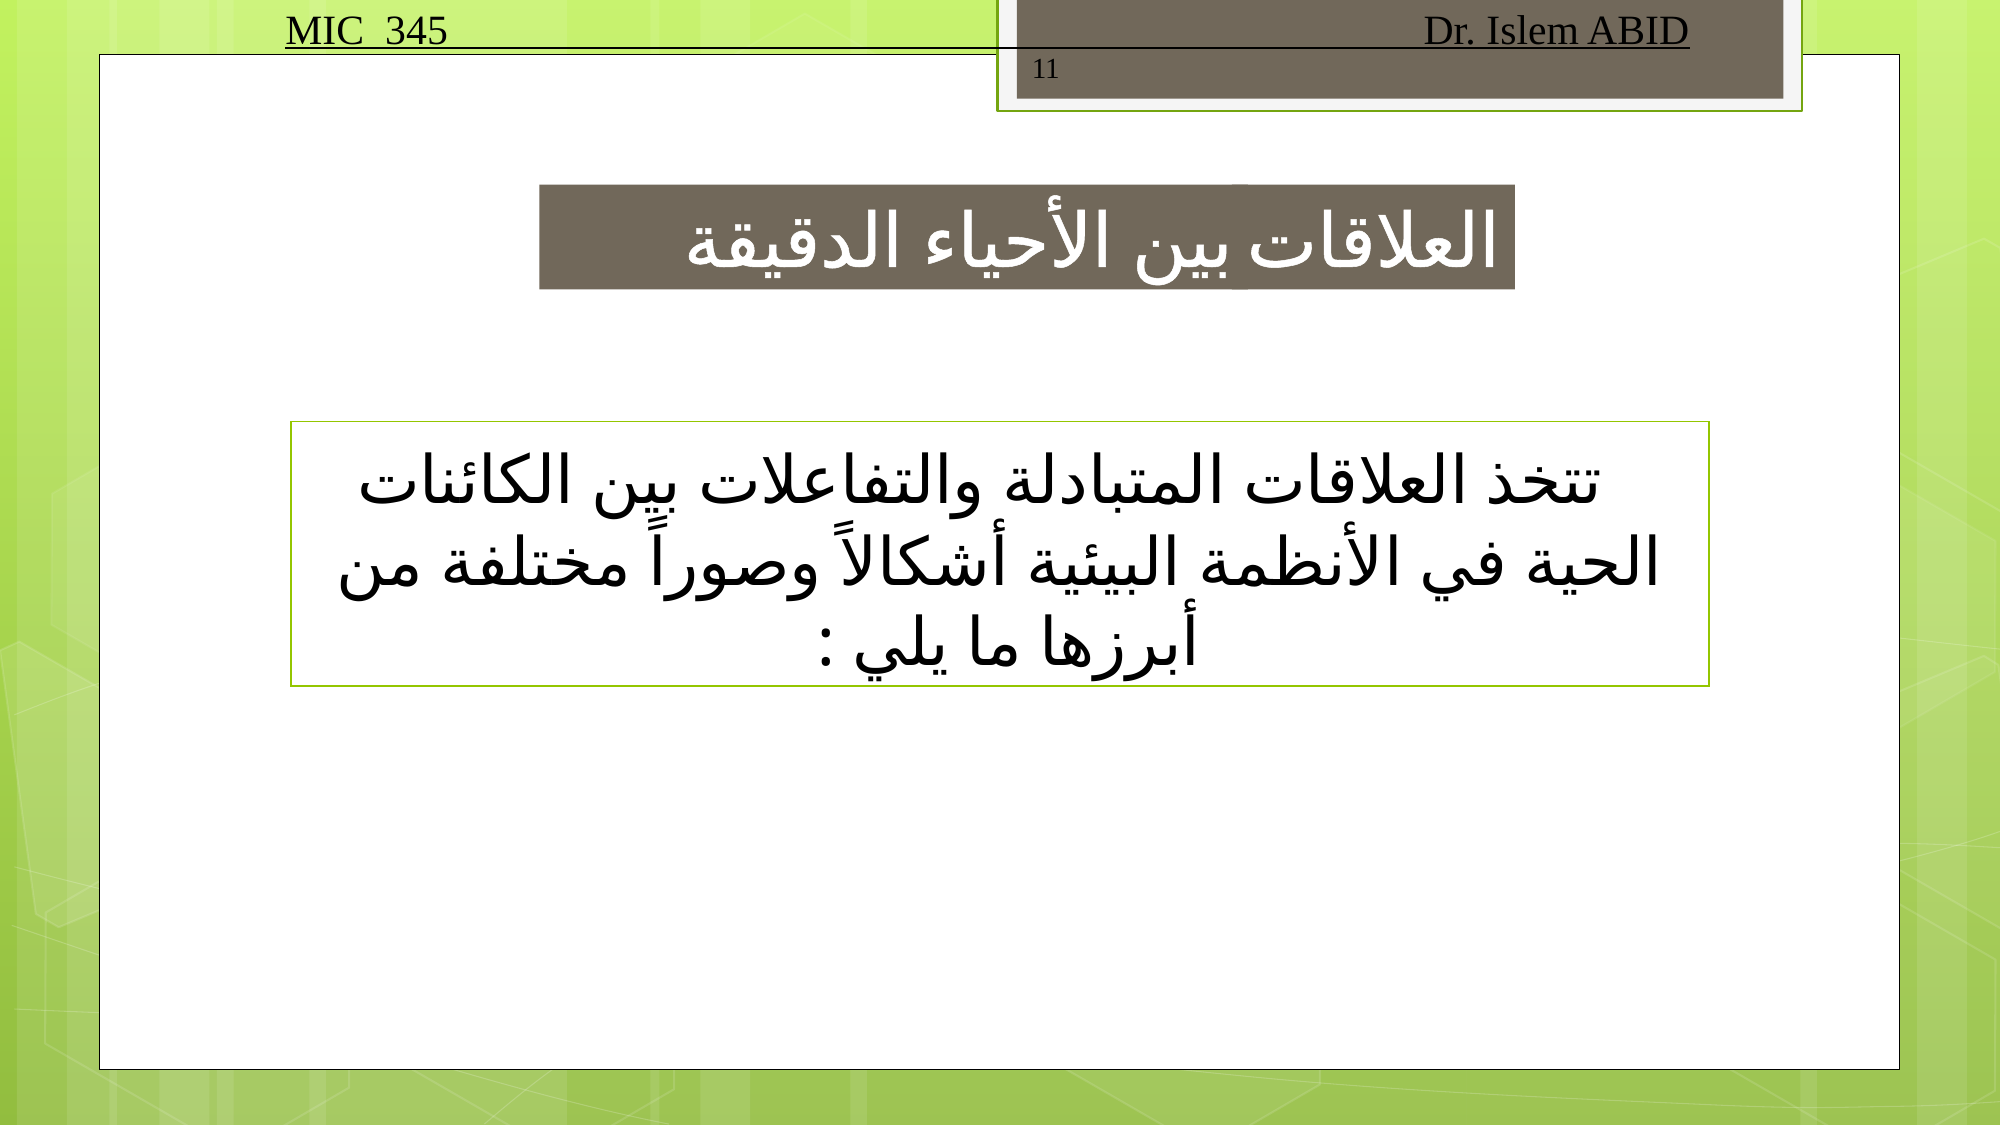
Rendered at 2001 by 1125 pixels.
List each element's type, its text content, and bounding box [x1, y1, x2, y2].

text_box تتخذ العلاقات المتبادلة والتفاعلات بين الكائنات الحية في الأنظمة البيئية أشكالاً وصوراً مختلفة من أبرزها ما يلي : [291, 421, 1709, 686]
slide_number 11 [1016, 36, 1309, 97]
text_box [539, 184, 1511, 291]
text_box MIC 345 Dr. Islem ABID [270, 0, 1721, 121]
